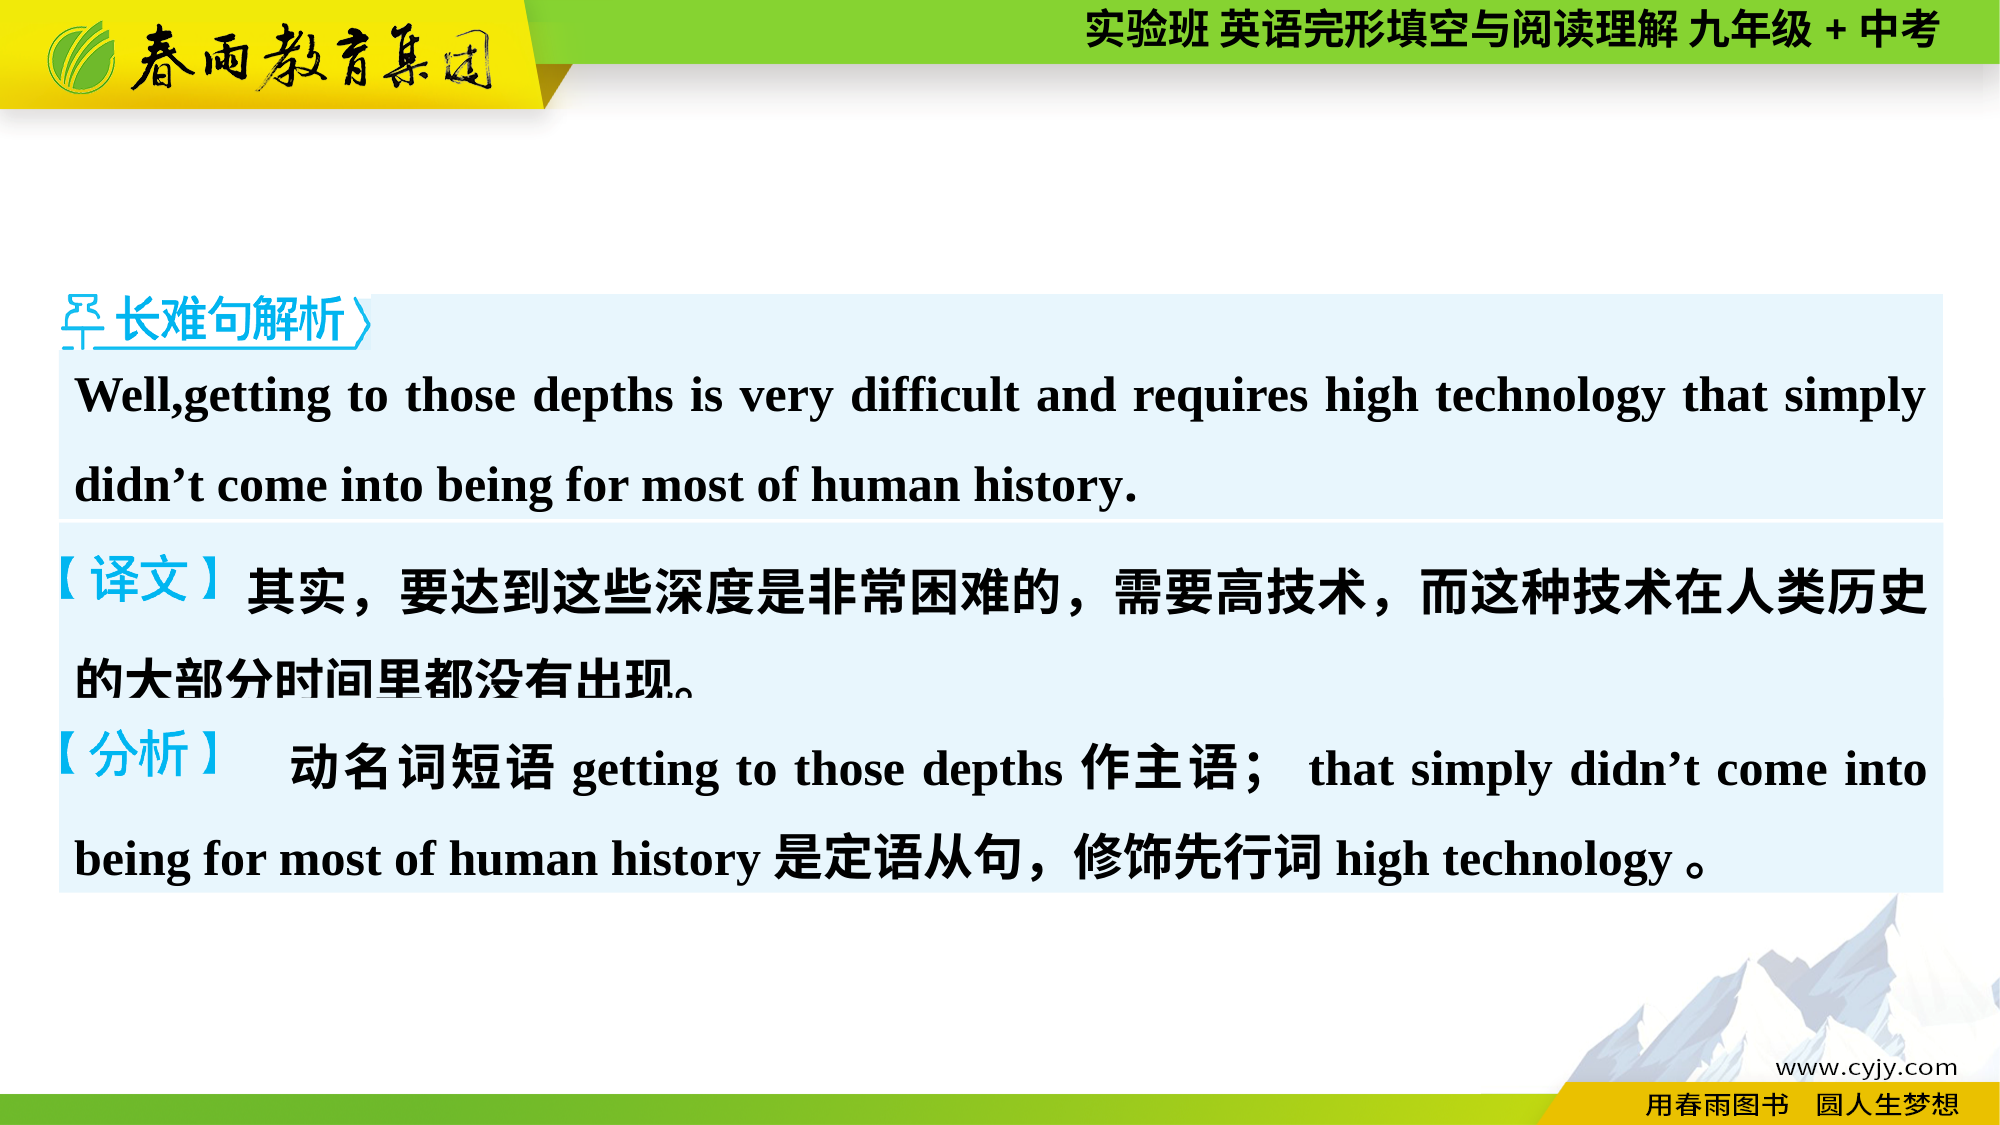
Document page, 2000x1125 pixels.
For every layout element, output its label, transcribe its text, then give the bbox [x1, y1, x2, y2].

text_box Well,getting to those depths is very difficult and requires high technology that simply didn’t come into being for most of human history. [58, 294, 1943, 519]
text_box 动名词短语getting to those depths作主语；that simply didn’t come into being for most of human history是定语从句，修饰先行词high technology。 [59, 697, 1944, 893]
list 其实，要达到这些深度是非常困难的，需要高技术，而这种技术在人类历史的大部分时间里都没有出现。 [59, 522, 1944, 697]
picture [0, 0, 2000, 1125]
